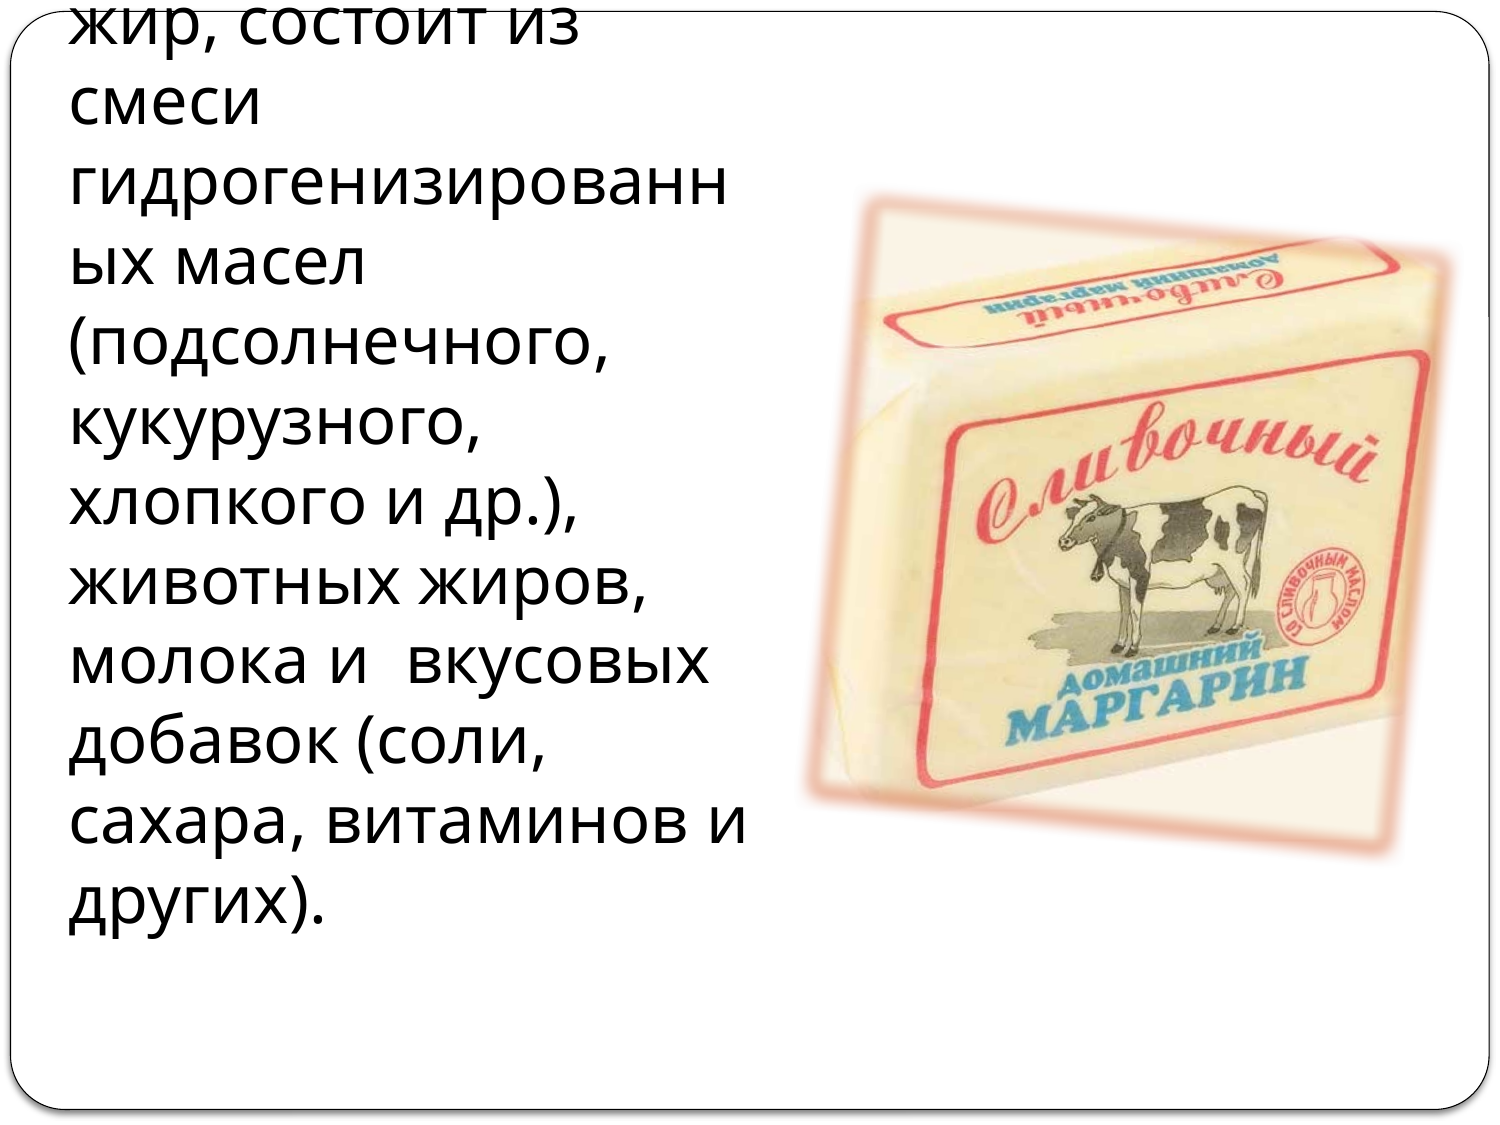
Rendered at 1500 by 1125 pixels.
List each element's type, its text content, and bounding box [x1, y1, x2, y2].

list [820, 207, 1437, 841]
title Маргарин - пищевой жир, состоит из смеси гидрогенизированных масел (подсолнечного, кукурузного, хлопкого и др.), животных жиров, молока и вкусовых добавок (соли, сахара, витаминов и других). [53, 278, 791, 953]
